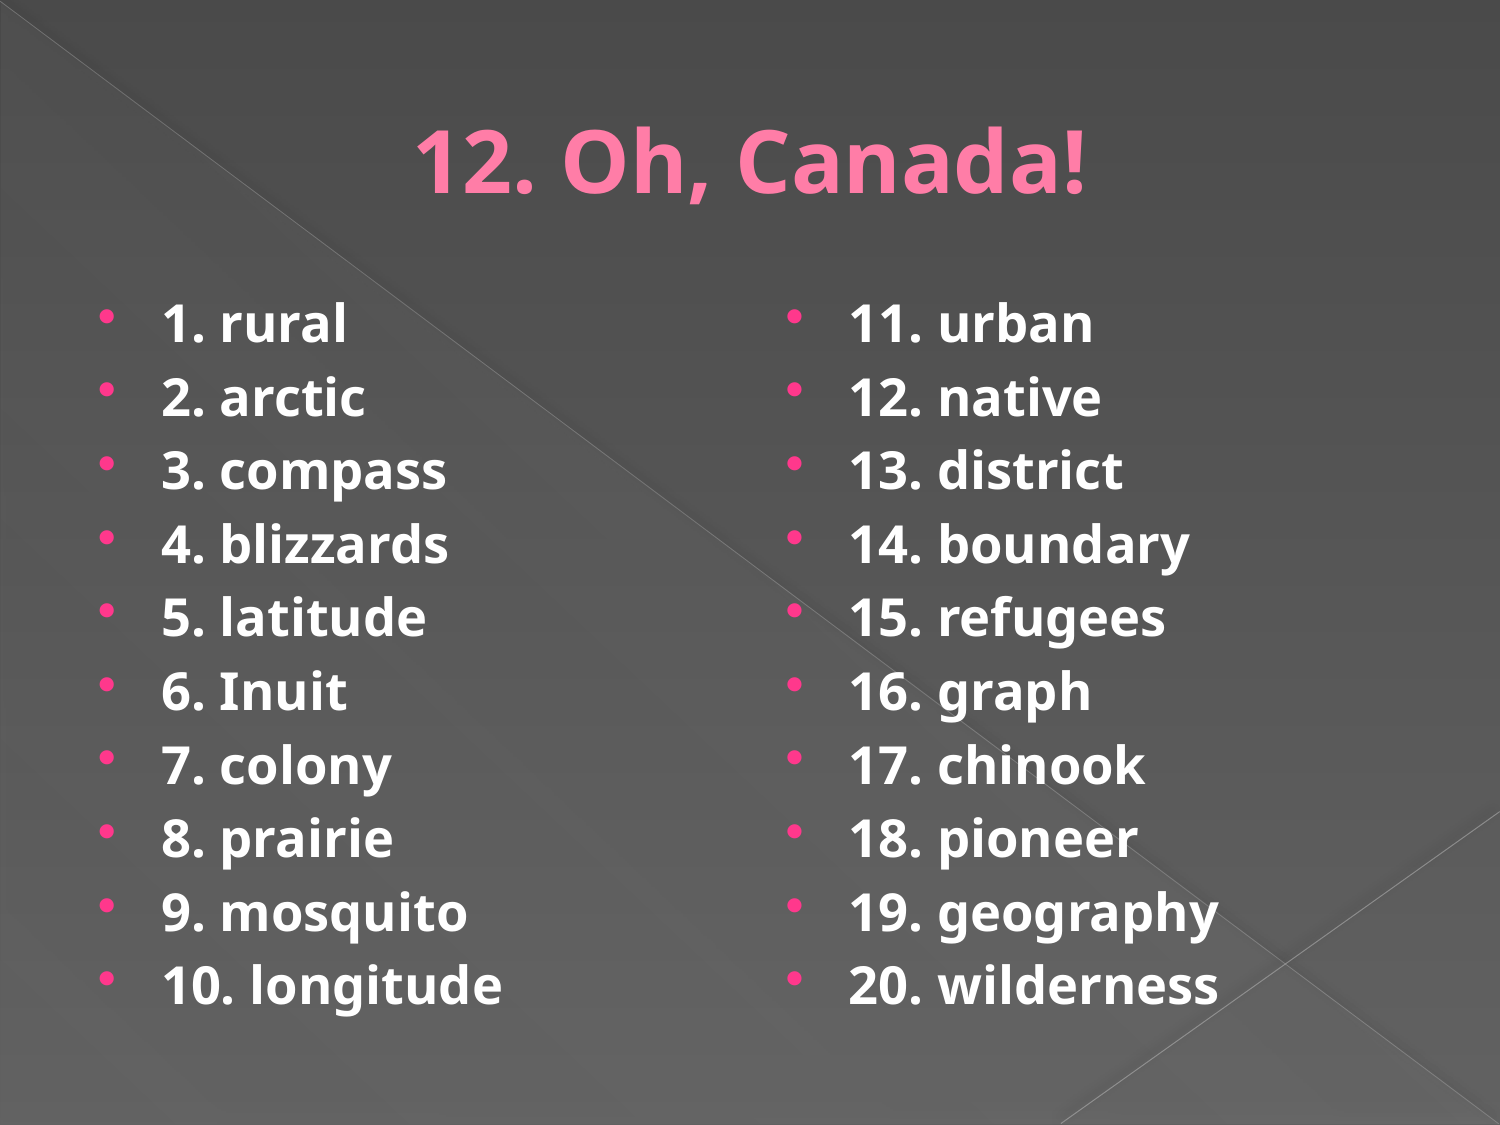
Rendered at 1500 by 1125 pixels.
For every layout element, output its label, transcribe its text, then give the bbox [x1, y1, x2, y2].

list 1. rural 2. arctic 3. compass 4. blizzards 5. latitude 6. Inuit 7. colony 8. prairie 9. mosquito 10. longitude [75, 282, 738, 1025]
title 12. Oh, Canada! [75, 43, 1425, 274]
list 11. urban 12. native 13. district 14. boundary 15. refugees 16. graph 17. chinook 18. pioneer 19. geography 20. wilderness [762, 282, 1425, 1025]
